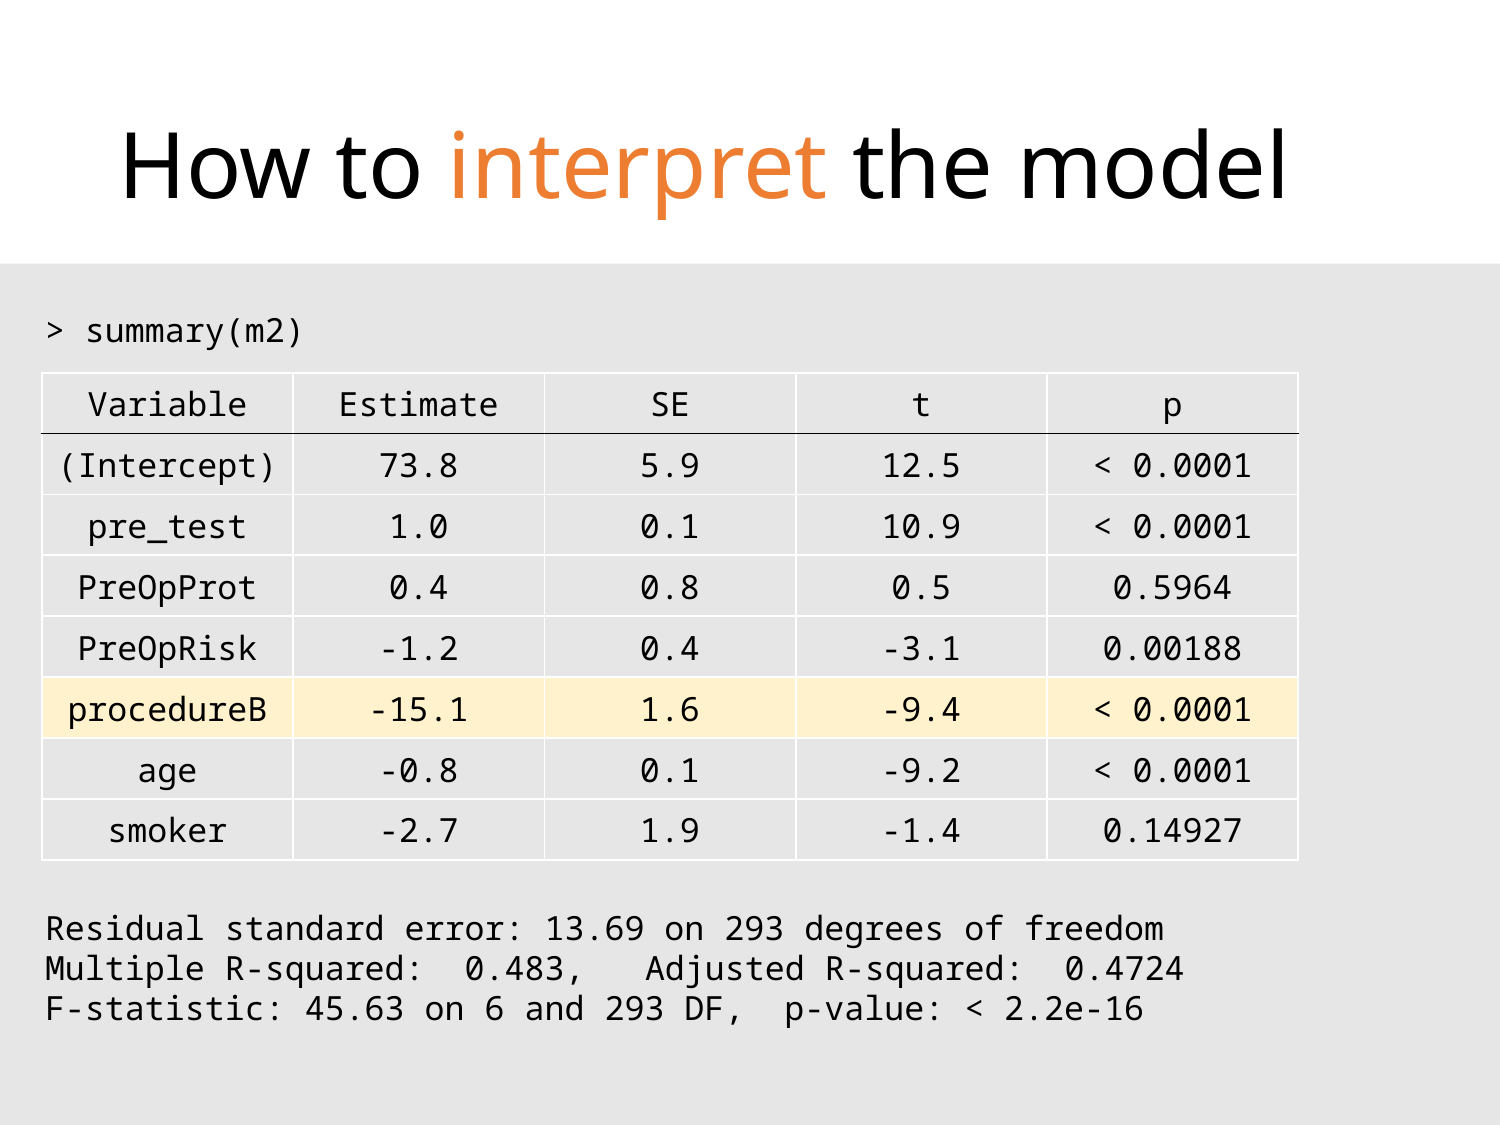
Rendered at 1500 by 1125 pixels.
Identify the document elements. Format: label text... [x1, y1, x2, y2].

table_cell PreOpProt [43, 556, 292, 615]
table_cell -15.1 [294, 678, 544, 737]
table_header Variable [43, 374, 292, 433]
table_cell 0.5964 [1048, 556, 1297, 615]
table_cell procedureB [43, 678, 292, 737]
table_cell (Intercept) [43, 434, 292, 494]
table_cell -3.1 [797, 617, 1046, 676]
table_cell age [43, 739, 292, 798]
table_cell 0.14927 [1048, 800, 1297, 859]
table_cell -1.4 [797, 800, 1046, 859]
table_header t [797, 374, 1046, 433]
table_cell -0.8 [294, 739, 544, 798]
table_cell 0.00188 [1048, 617, 1297, 676]
table_cell smoker [43, 800, 292, 859]
table_cell 0.5 [797, 556, 1046, 615]
title How to interpret the model [103, 59, 1397, 263]
table_cell < 0.0001 [1048, 495, 1297, 554]
table_header p [1048, 374, 1297, 433]
table_cell < 0.0001 [1048, 678, 1297, 737]
table_cell 0.8 [545, 556, 795, 615]
table_header SE [545, 374, 795, 433]
table_cell pre_test [43, 495, 292, 554]
table_cell 0.4 [545, 617, 795, 676]
table_cell 5.9 [545, 434, 795, 494]
table_cell -2.7 [294, 800, 544, 859]
table_cell 1.0 [294, 495, 544, 554]
table_cell 0.1 [545, 739, 795, 798]
table_cell 10.9 [797, 495, 1046, 554]
table_header Estimate [294, 374, 544, 433]
table_cell < 0.0001 [1048, 739, 1297, 798]
table_cell 1.9 [545, 800, 795, 859]
table_cell PreOpRisk [43, 617, 292, 676]
table_cell 73.8 [294, 434, 544, 494]
table_cell -1.2 [294, 617, 544, 676]
table_cell 0.4 [294, 556, 544, 615]
table_cell < 0.0001 [1048, 434, 1297, 494]
table_cell 12.5 [797, 434, 1046, 494]
table_cell -9.4 [797, 678, 1046, 737]
table_cell 1.6 [545, 678, 795, 737]
table_cell -9.2 [797, 739, 1046, 798]
text_box > summary(m2) Residual standard error: 13.69 on 293 degrees of freedom Multiple R-squared: 0.483, Adjusted R-squared: 0.4724 F-statistic: 45.63 on 6 and 293 DF, p-value: < 2.2e-16 [0, 263, 1500, 1125]
table_cell 0.1 [545, 495, 795, 554]
